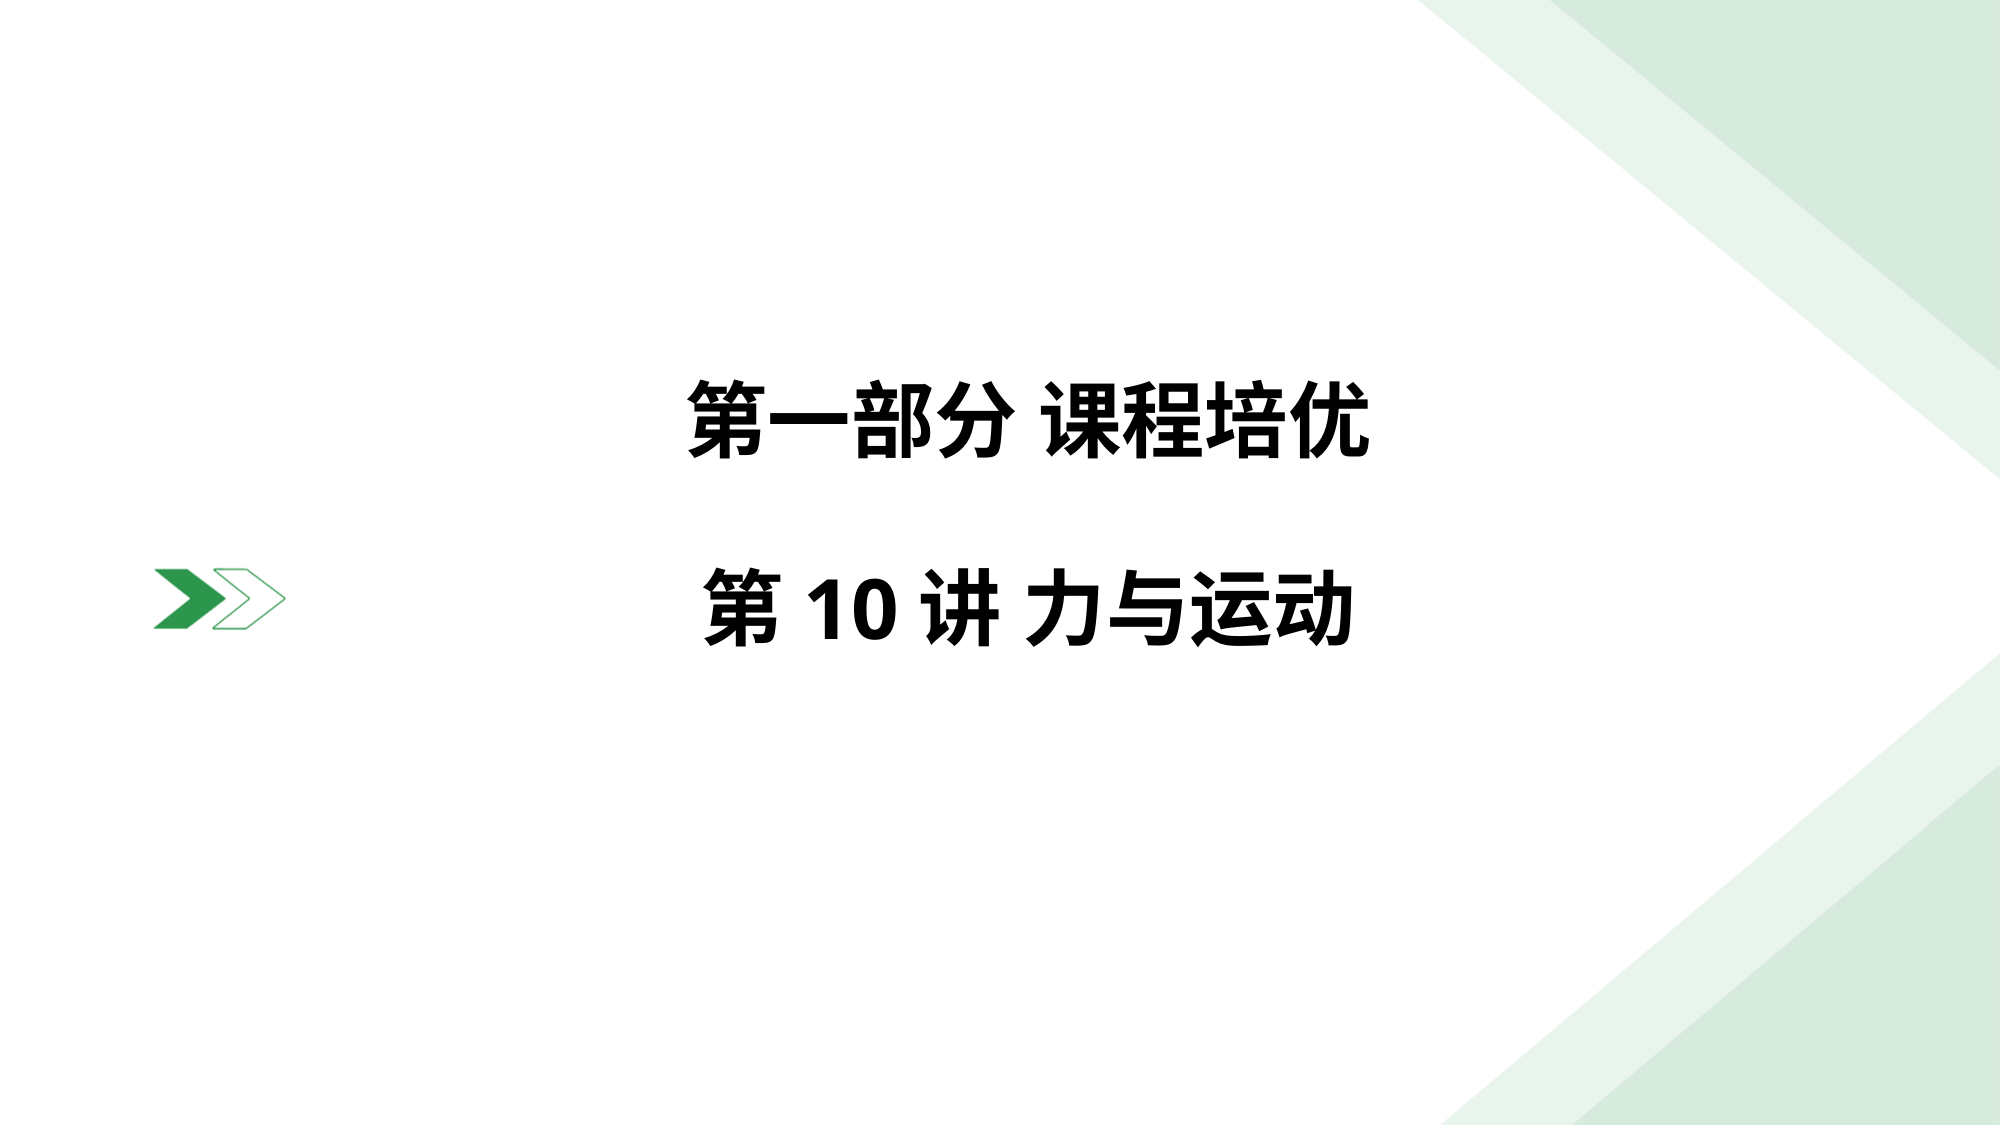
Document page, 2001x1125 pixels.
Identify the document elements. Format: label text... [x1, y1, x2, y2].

picture [0, 0, 2000, 1125]
text_box 第一部分 课程培优 [142, 335, 1914, 480]
text_box 第10讲 力与运动 [142, 536, 1914, 656]
